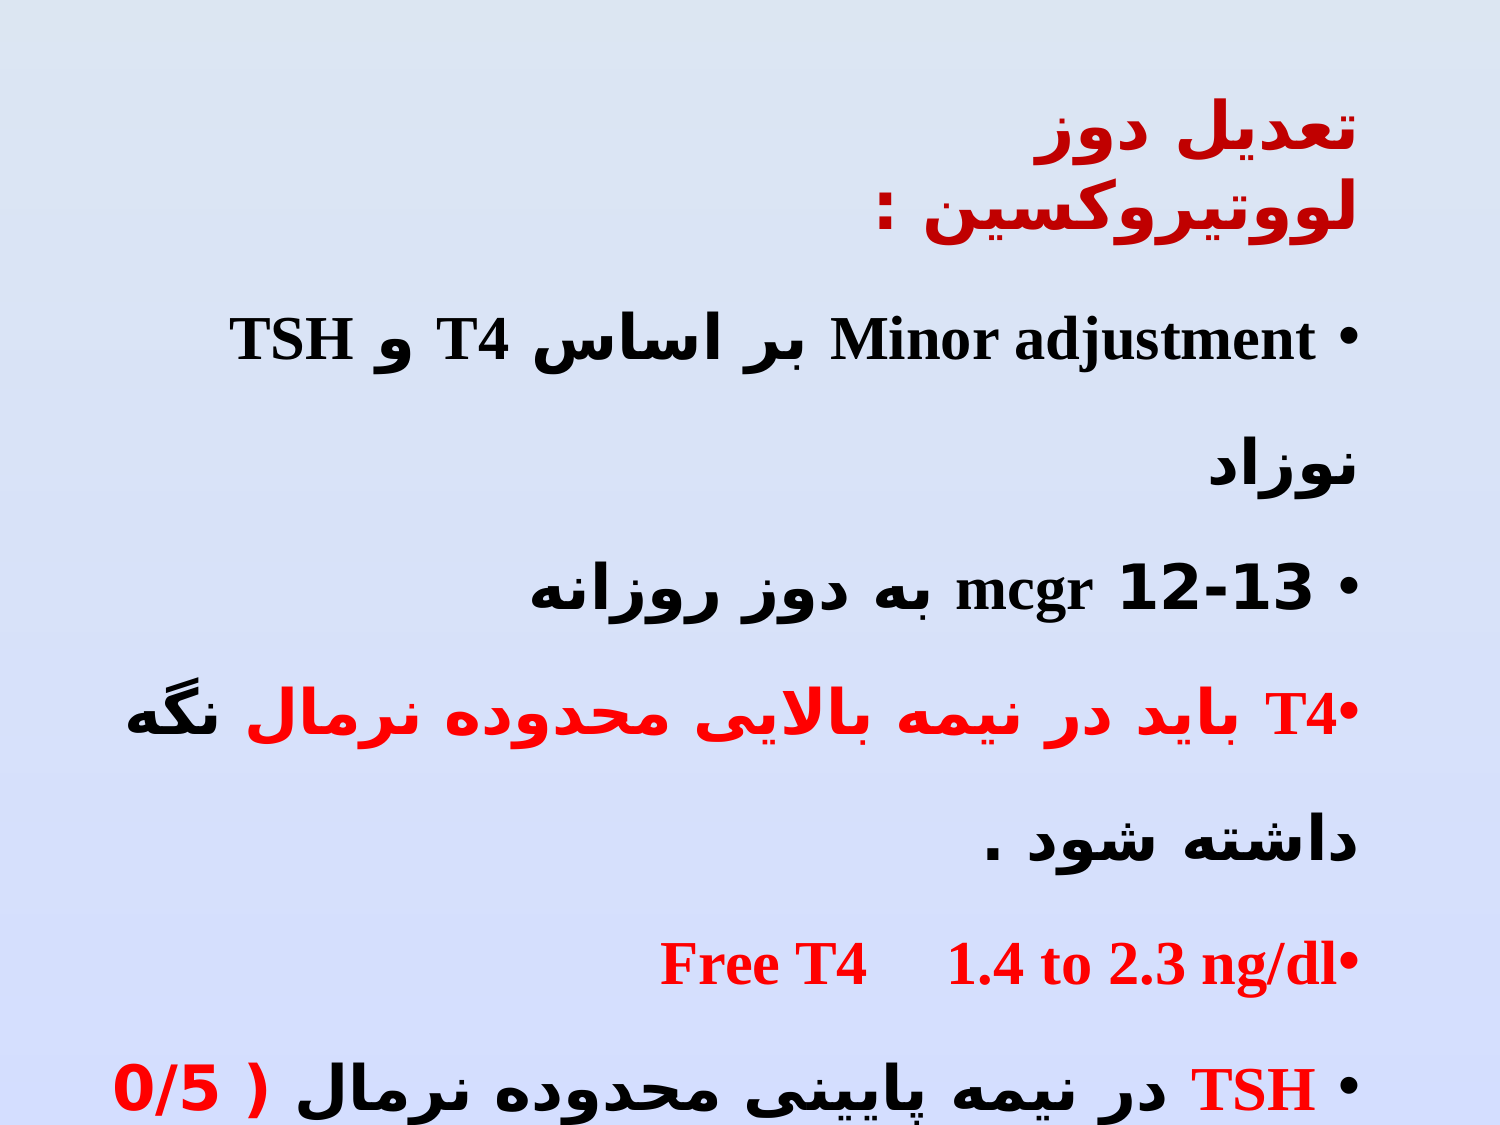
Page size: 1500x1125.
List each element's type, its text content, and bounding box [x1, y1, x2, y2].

subtitle Minor adjustment بر اساس T4 و TSH نوزاد 12-13 mcgr به دوز روزانه T4 باید در نیمه بالایی محدوده نرمال نگه داشته شود . Free T4 1.4 to 2.3 ng/dl TSH در نیمه پایینی محدوده نرمال ( 0/5 - 2 mu/lit ) [87, 239, 1375, 915]
text_box تعدیل دوز لووتیروکسین : [650, 87, 1375, 238]
